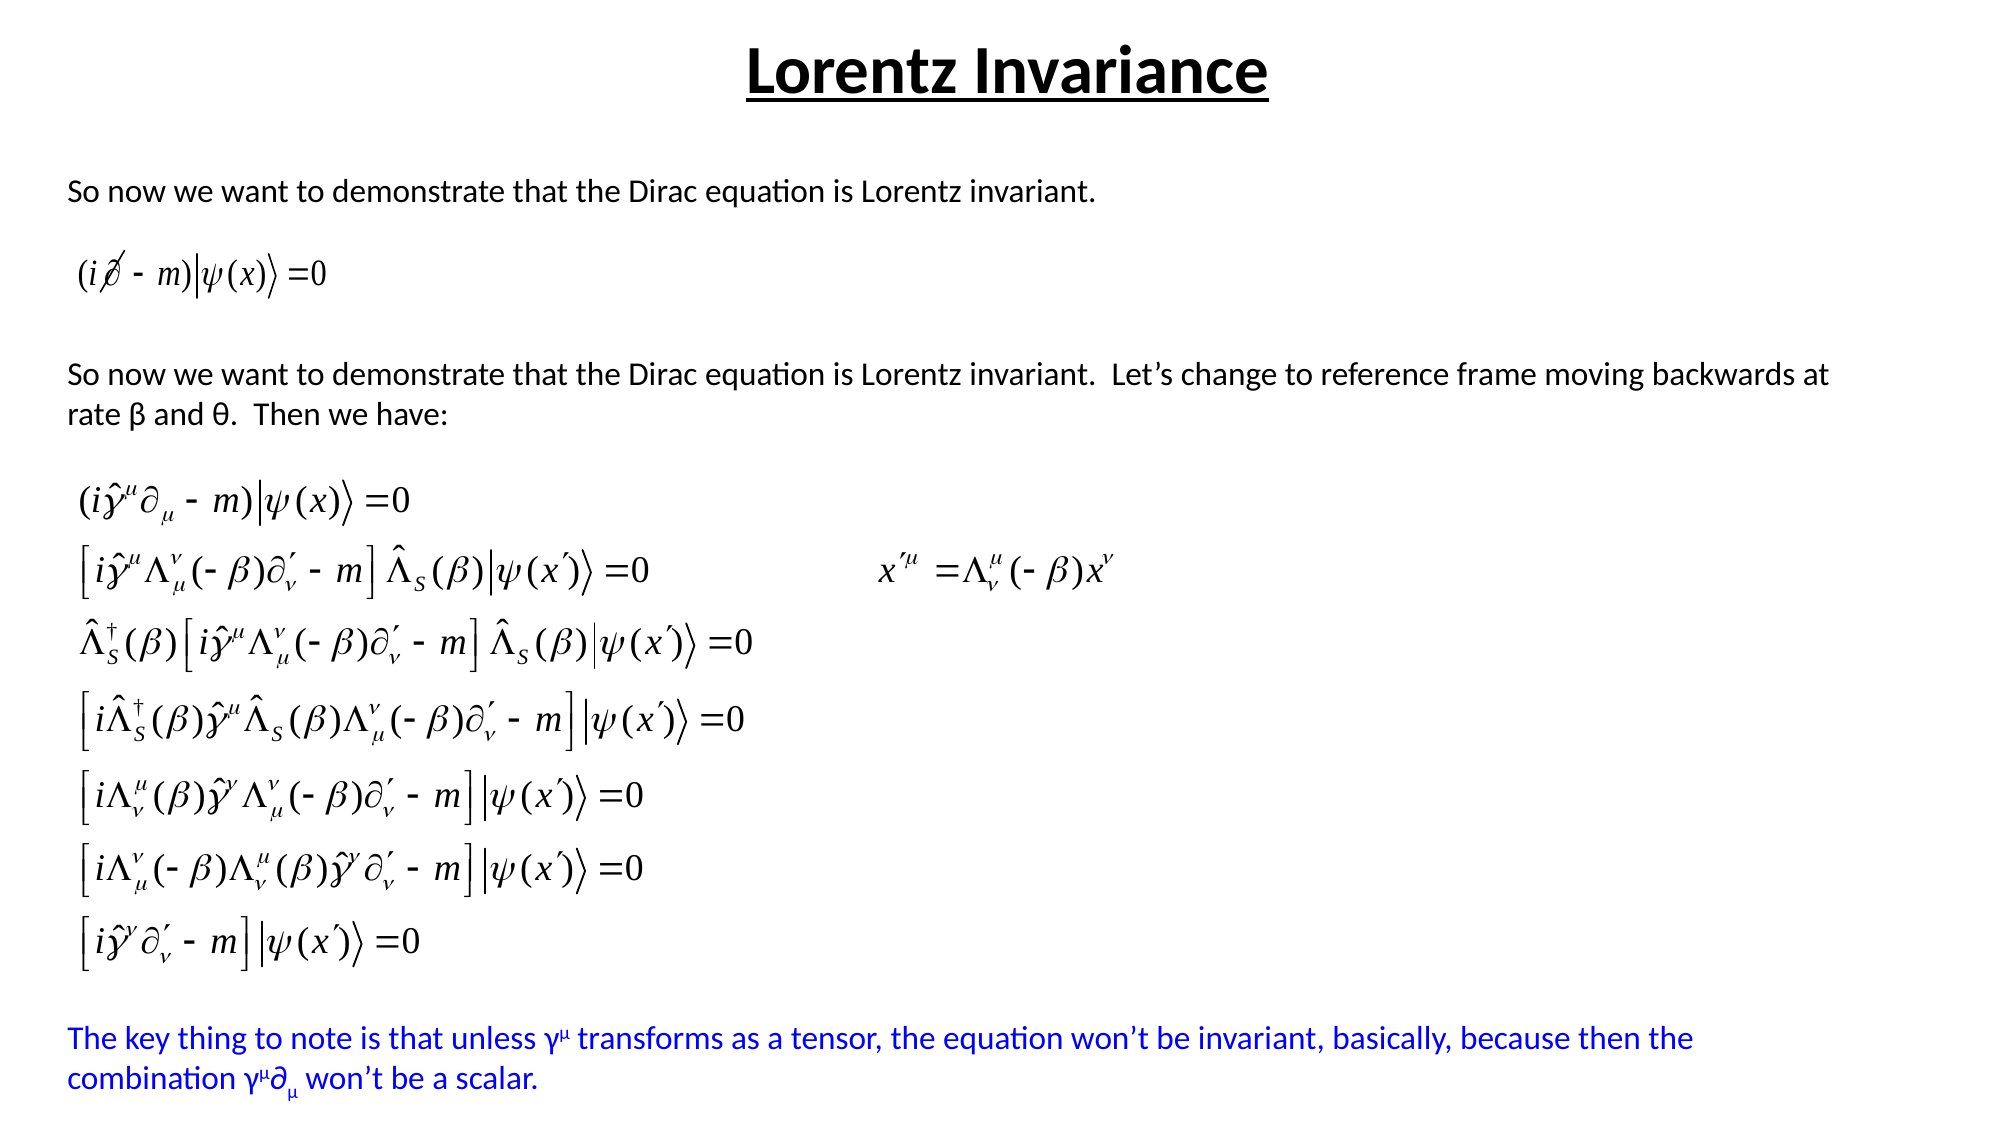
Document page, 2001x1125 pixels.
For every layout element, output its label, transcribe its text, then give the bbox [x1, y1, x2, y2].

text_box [73, 469, 1127, 981]
title Lorentz Invariance [653, 26, 1363, 116]
text_box So now we want to demonstrate that the Dirac equation is Lorentz invariant. Let’s change to reference frame moving backwards at rate β and θ. Then we have: [52, 344, 1860, 440]
text_box So now we want to demonstrate that the Dirac equation is Lorentz invariant. [52, 161, 1336, 217]
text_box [73, 241, 334, 307]
text_box The key thing to note is that unless γμ transforms as a tensor, the equation won’t be invariant, basically, because then the combination γμ∂μ won’t be a scalar. [52, 1009, 1828, 1110]
